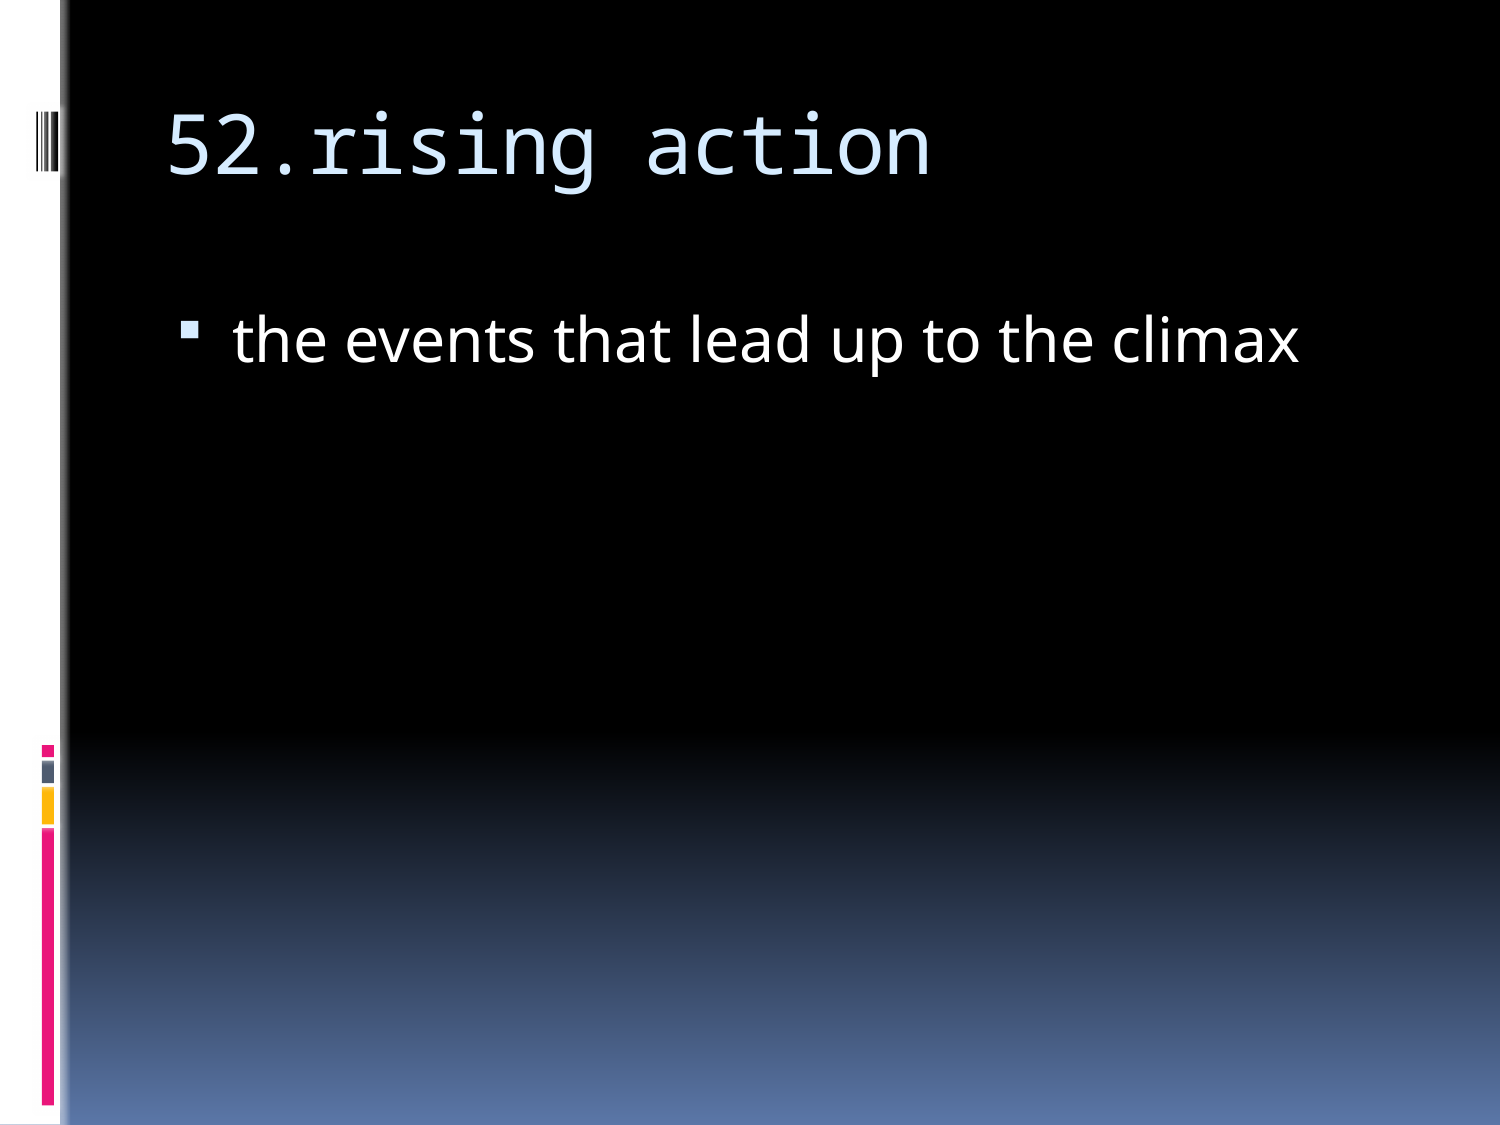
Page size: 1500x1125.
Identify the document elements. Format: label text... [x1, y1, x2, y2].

list the events that lead up to the climax [150, 292, 1425, 1043]
title 52.rising action [150, 83, 1425, 234]
